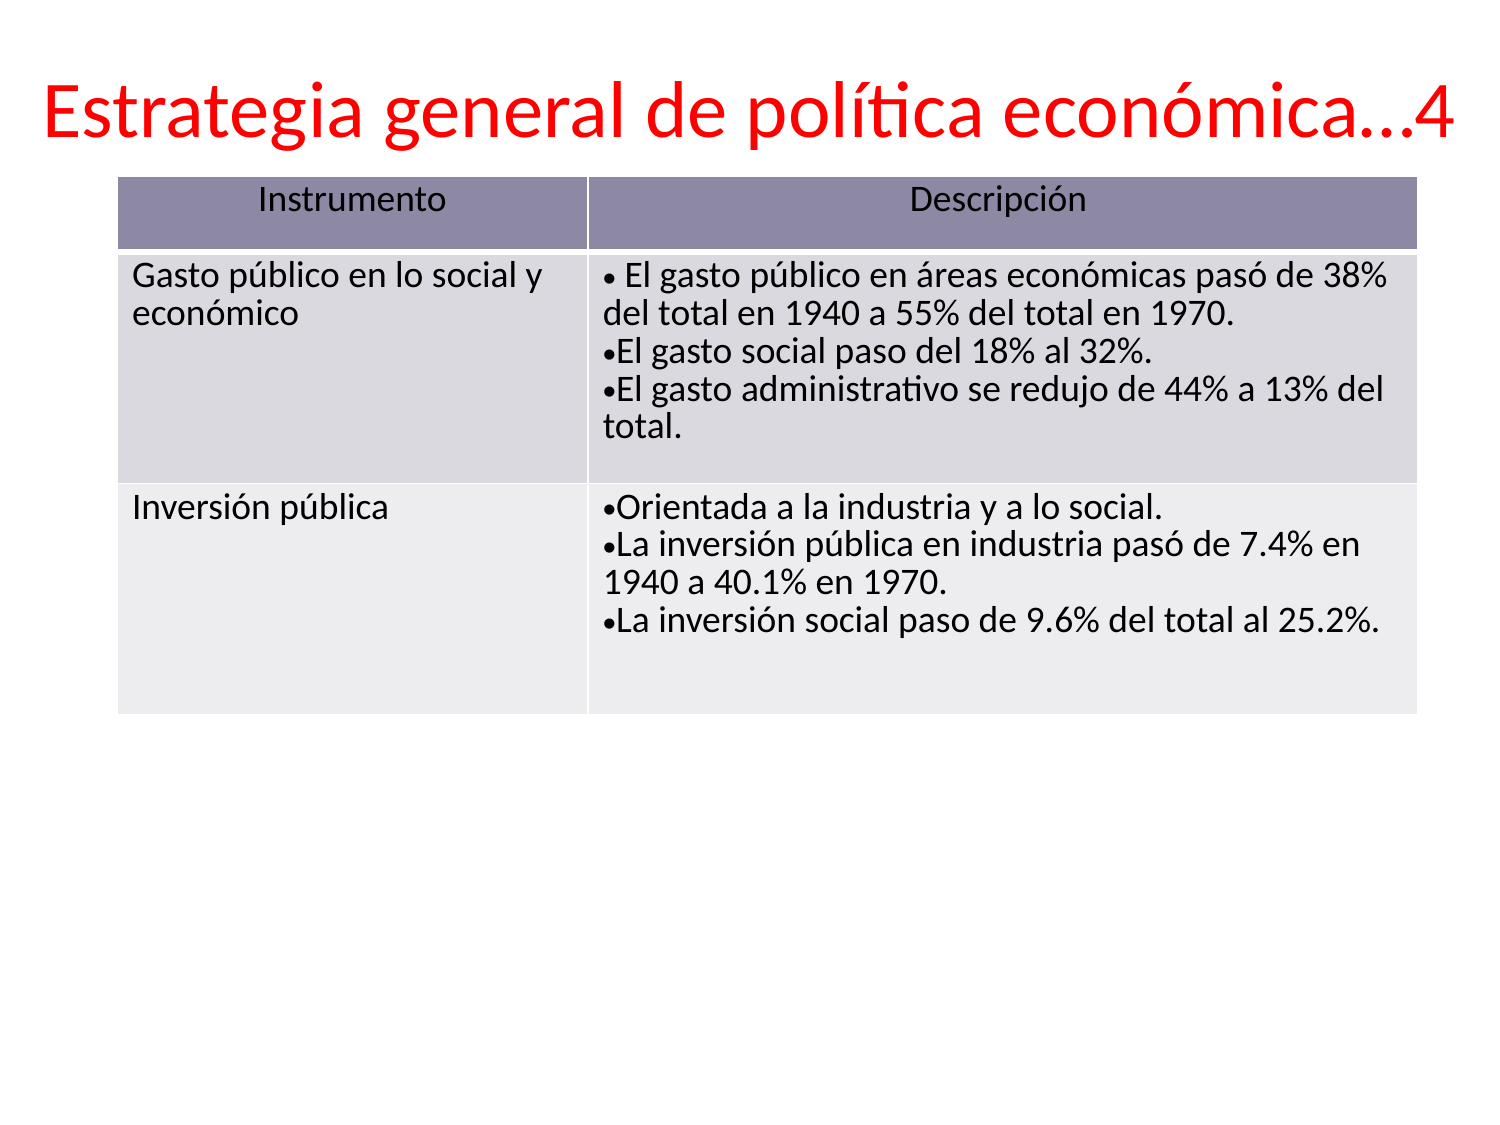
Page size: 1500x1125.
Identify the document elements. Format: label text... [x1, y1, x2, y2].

table_header Descripción [589, 177, 1417, 249]
table_cell Orientada a la industria y a lo social. La inversión pública en industria pasó de 7.4% en 1940 a 40.1% en 1970. La inversión social paso de 9.6% del total al 25.2%. [589, 484, 1417, 714]
table_cell Inversión pública [118, 484, 587, 714]
table_cell Gasto público en lo social y económico [118, 255, 587, 483]
table_header Instrumento [118, 177, 587, 249]
title Estrategia general de política económica…4 [0, 11, 1500, 200]
table_cell El gasto público en áreas económicas pasó de 38% del total en 1940 a 55% del total en 1970. El gasto social paso del 18% al 32%. El gasto administrativo se redujo de 44% a 13% del total. [589, 255, 1417, 483]
